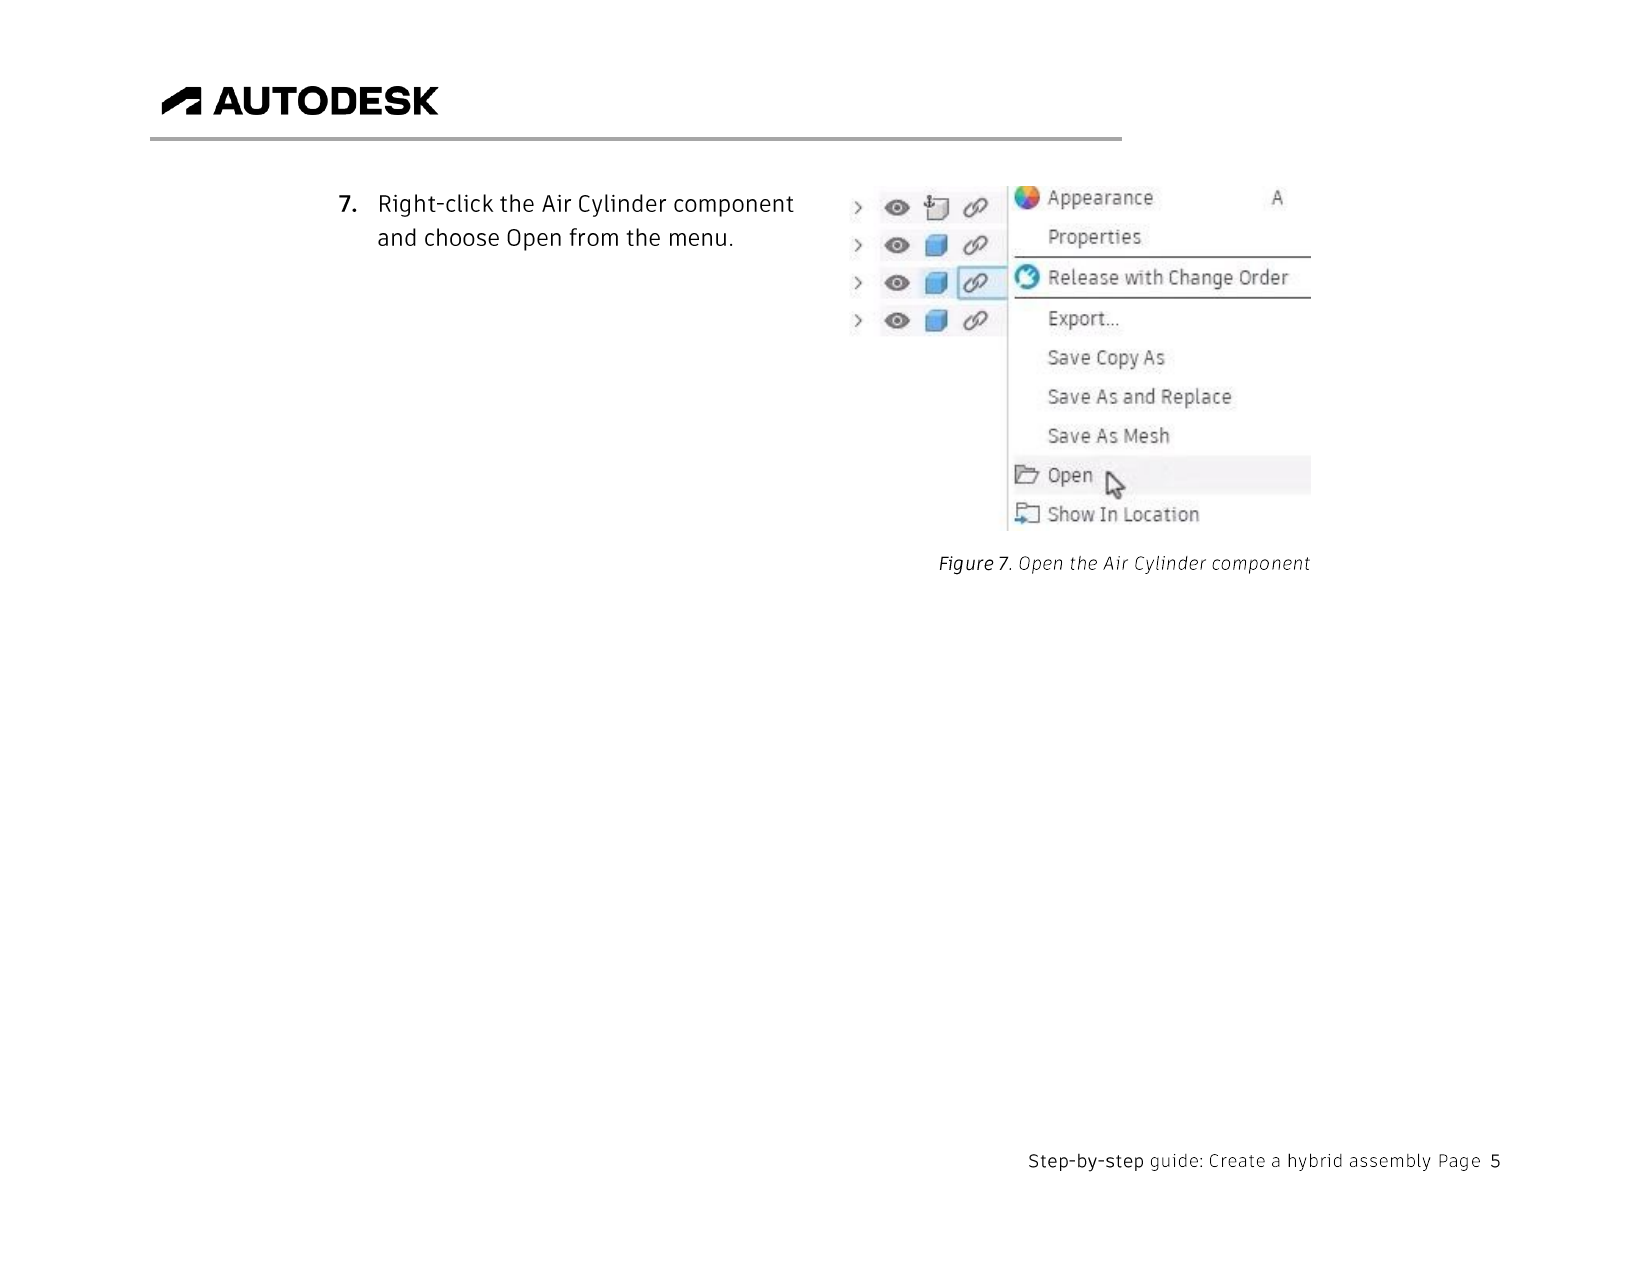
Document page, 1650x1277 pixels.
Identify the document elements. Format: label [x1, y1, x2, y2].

picture [849, 186, 1311, 531]
picture [339, 187, 368, 220]
picture [160, 86, 439, 116]
text_box [1027, 1147, 1512, 1175]
text_box [937, 550, 1321, 577]
text_box [376, 187, 807, 254]
